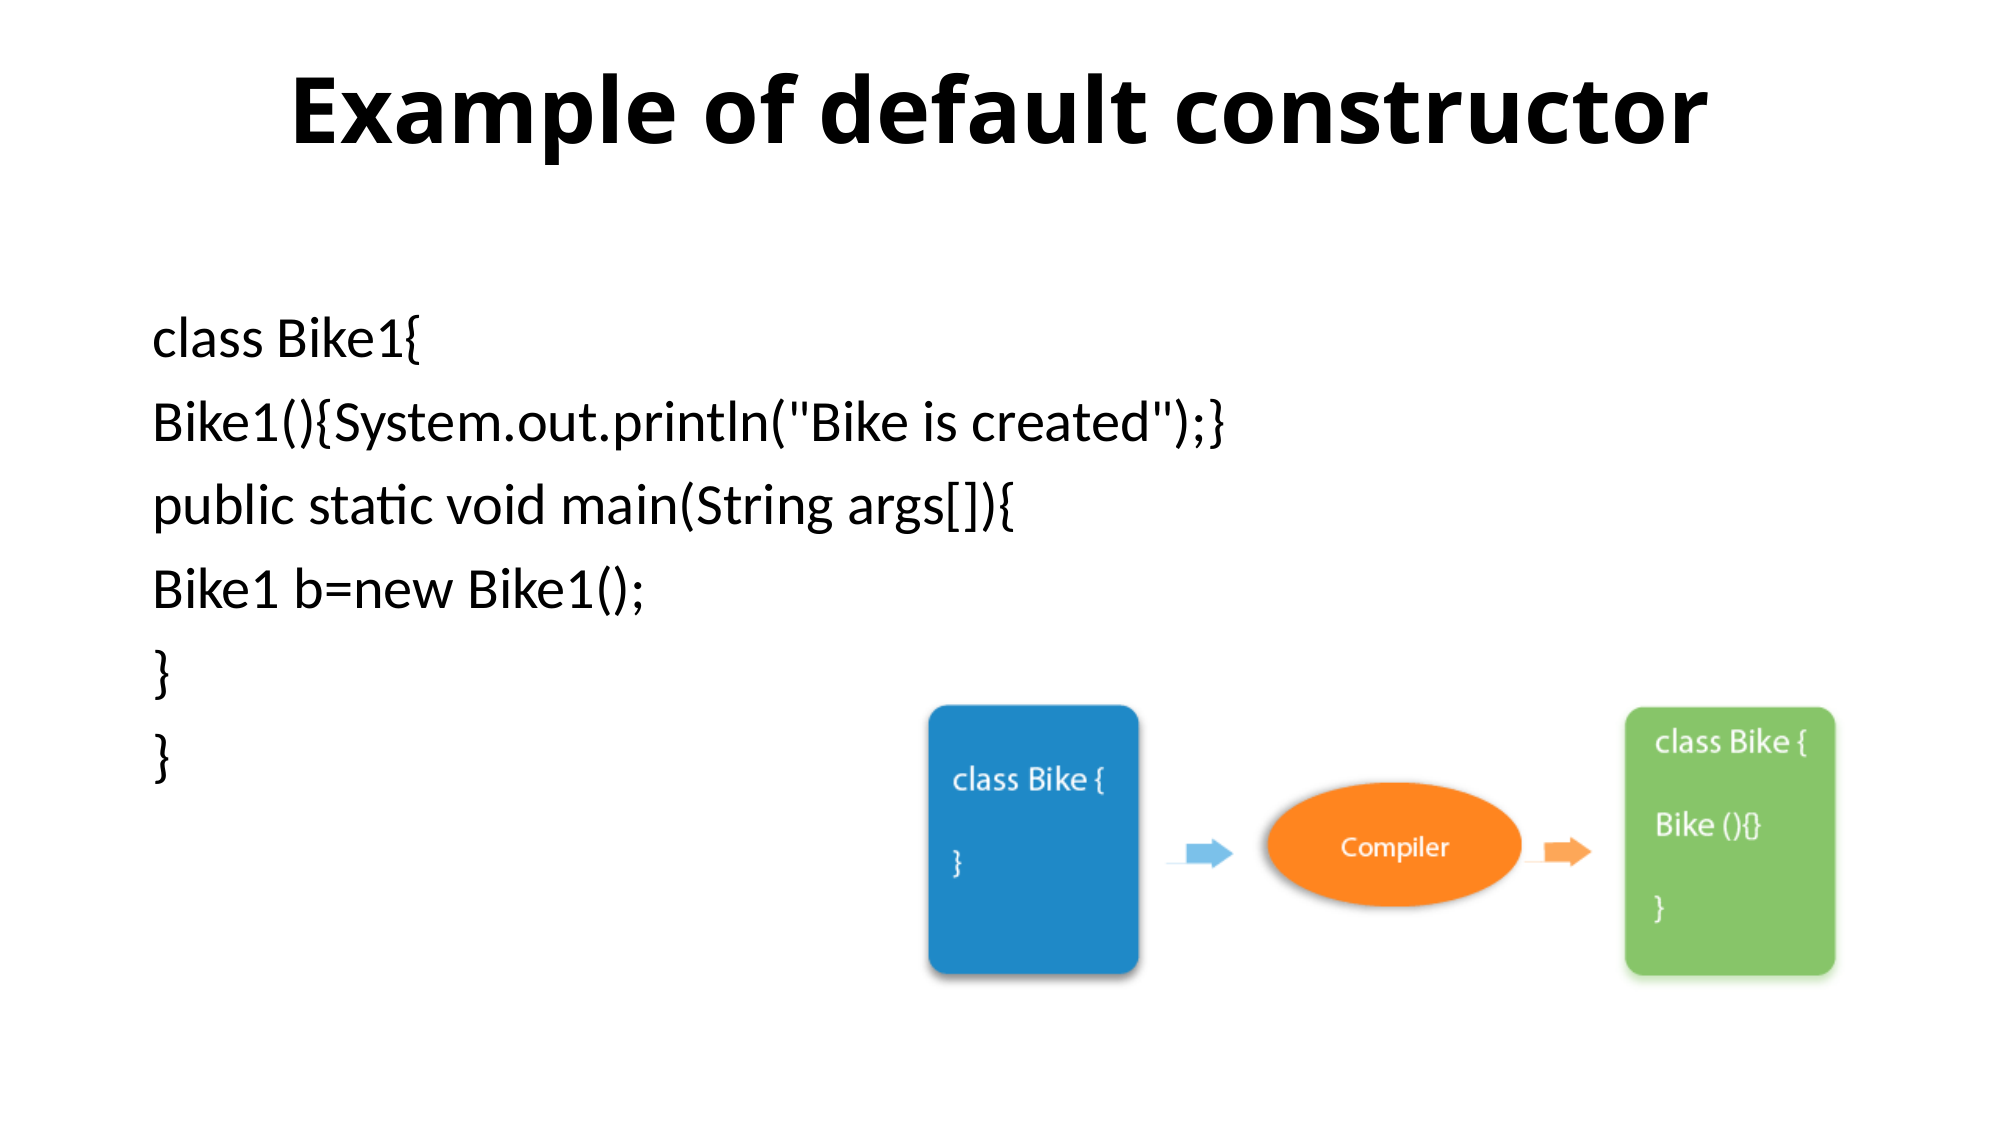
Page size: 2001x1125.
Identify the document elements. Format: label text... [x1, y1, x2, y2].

picture [896, 656, 1863, 1015]
title Example of default constructor [137, 59, 1863, 278]
list class Bike1{ Bike1(){System.out.println("Bike is created");} public static void main(String args[]){ Bike1 b=new Bike1(); } } [137, 299, 1863, 1014]
